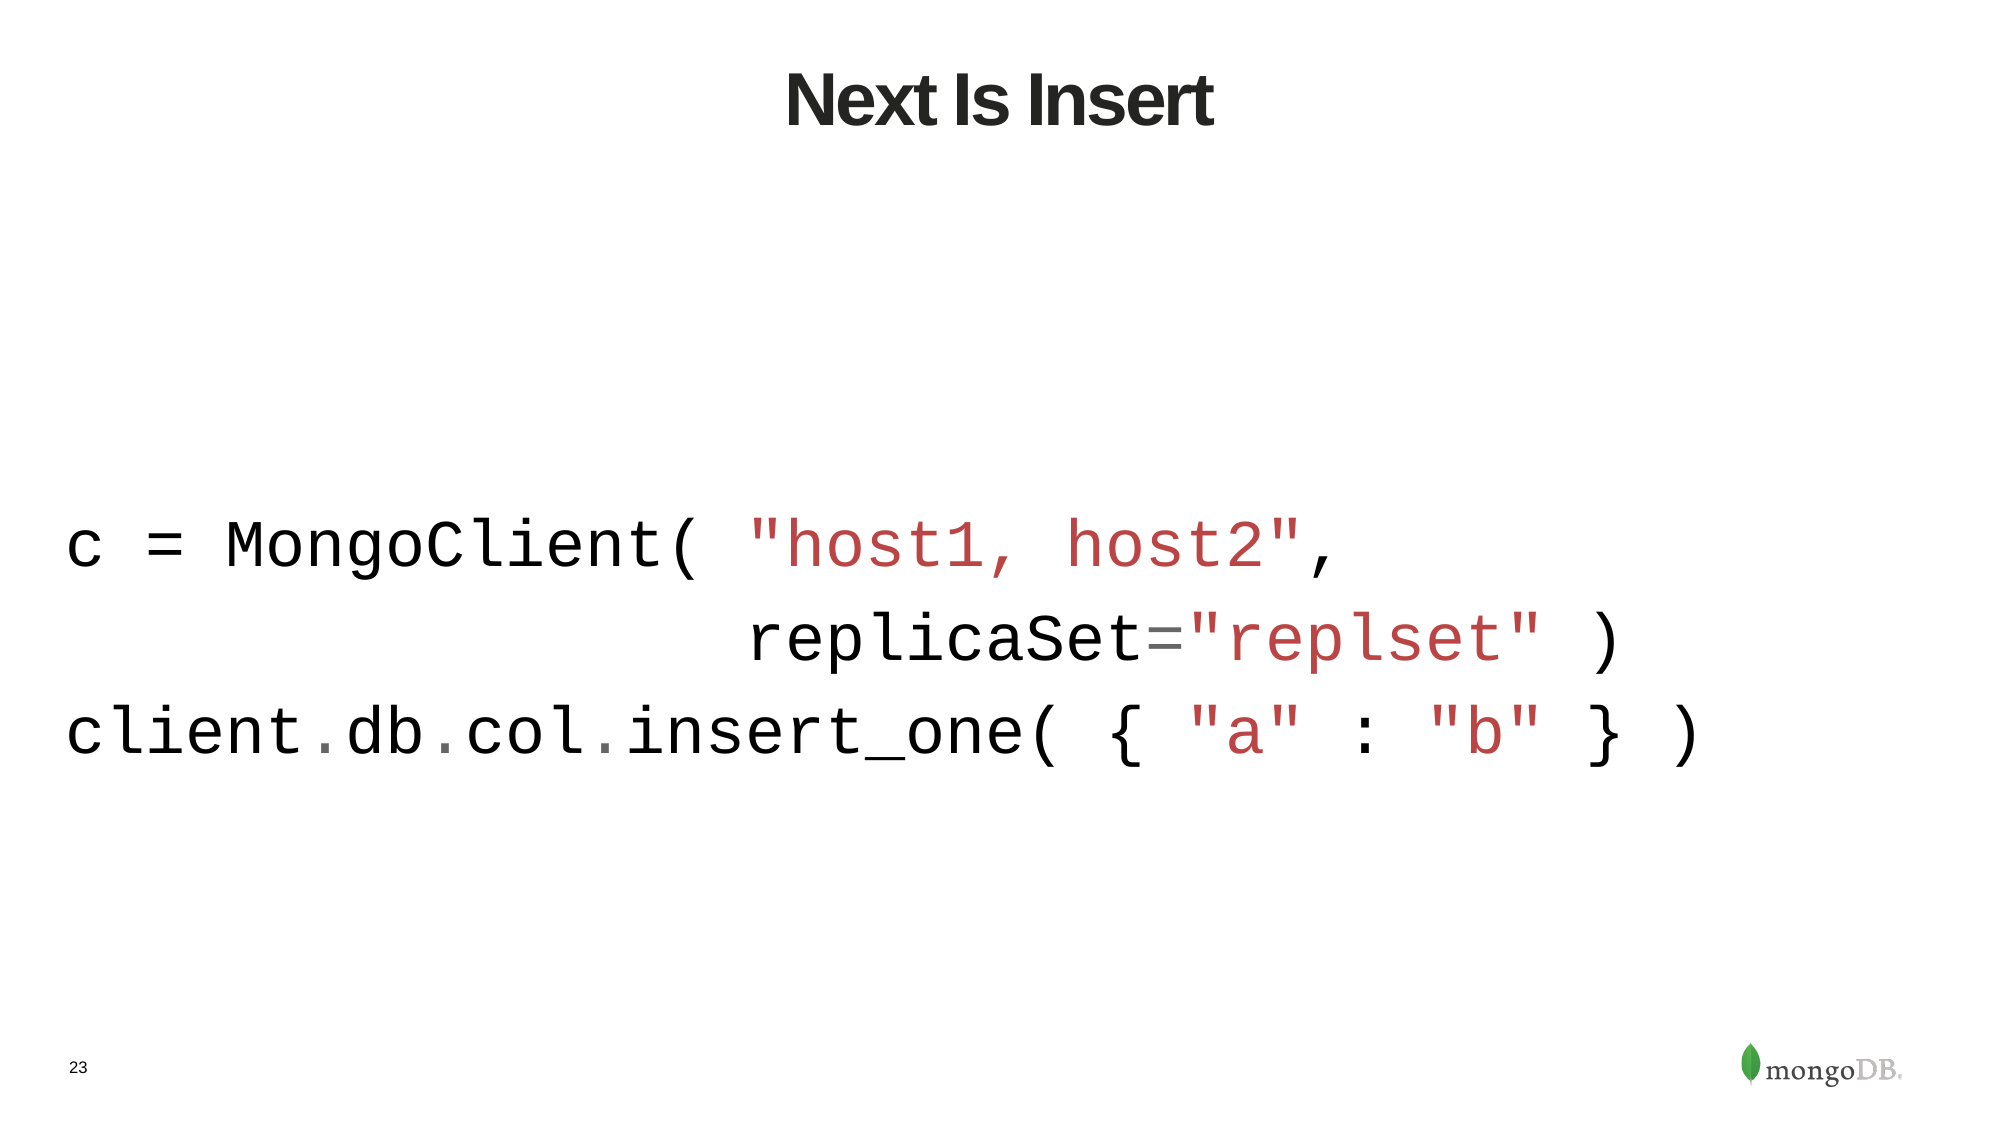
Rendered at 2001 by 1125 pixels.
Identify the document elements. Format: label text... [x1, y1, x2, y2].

list c = MongoClient( "host1, host2", replicaSet="replset" ) client.db.col.insert_one( { "a" : "b" } ) [50, 241, 1953, 1058]
title Next Is Insert [99, 1, 1900, 190]
